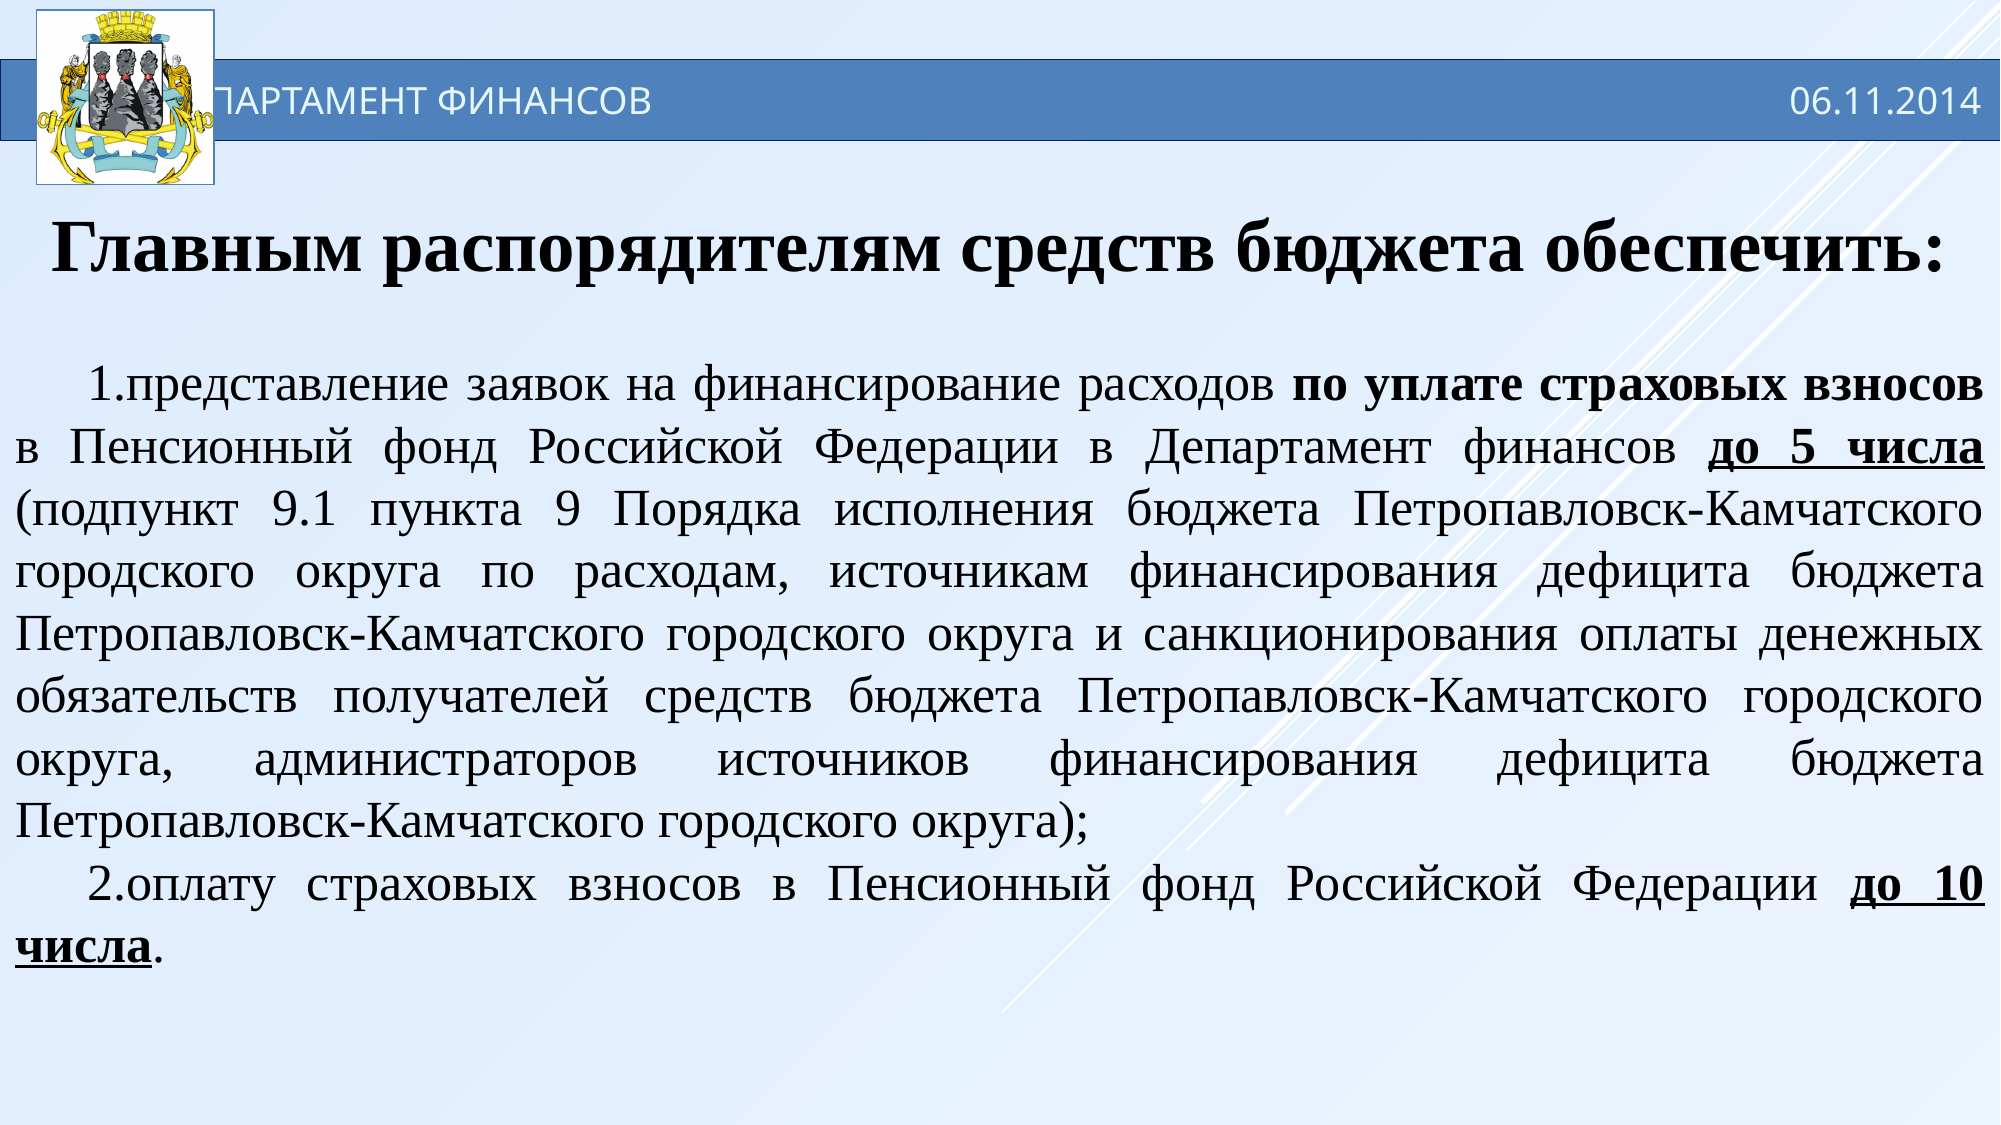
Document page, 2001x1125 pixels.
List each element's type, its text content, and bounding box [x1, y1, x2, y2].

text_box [0, 10, 2000, 184]
text_box Главным распорядителям средств бюджета обеспечить: представление заявок на финансирование расходов по уплате страховых взносов в Пенсионный фонд Российской Федерации в Департамент финансов до 5 числа (подпункт 9.1 пункта 9 Порядка исполнения бюджета Петропавловск-Камчатского городского округа по расходам, источникам финансирования дефицита бюджета Петропавловск-Камчатского городского округа и санкционирования оплаты денежных обязательств получателей средств бюджета Петропавловск-Камчатского городского округа, администраторов источников финансирования дефицита бюджета Петропавловск-Камчатского городского округа); оплату страховых взносов в Пенсионный фонд Российской Федерации до 10 числа. [0, 188, 2000, 996]
